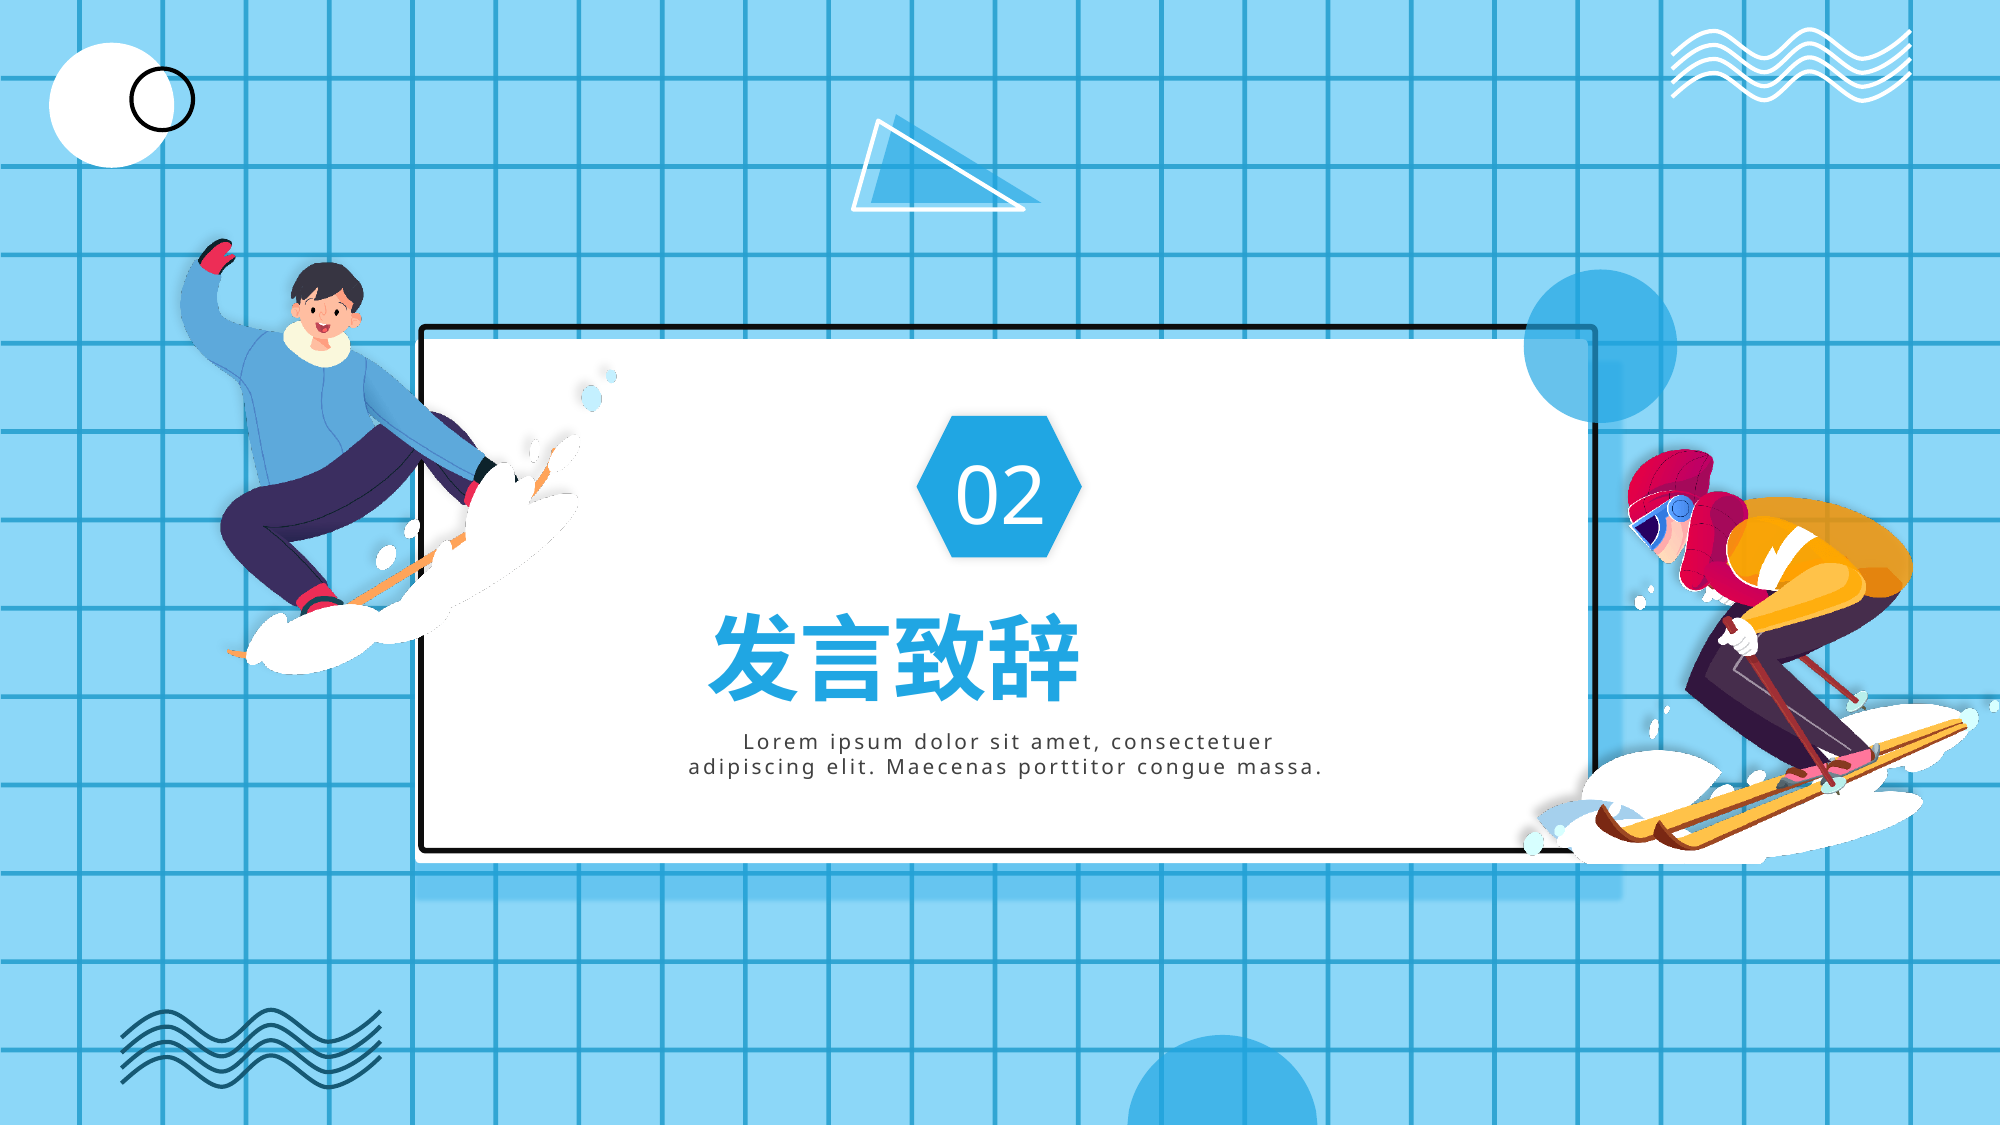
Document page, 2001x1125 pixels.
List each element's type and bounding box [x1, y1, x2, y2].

text_box [48, 42, 194, 168]
picture [156, 208, 653, 705]
picture [1503, 428, 2000, 864]
text_box [1671, 29, 1911, 101]
text_box [916, 415, 1089, 558]
text_box [0, 0, 2000, 1125]
text_box [414, 326, 1596, 864]
text_box [121, 1009, 381, 1088]
text_box [852, 113, 1042, 210]
text_box [672, 592, 1346, 788]
